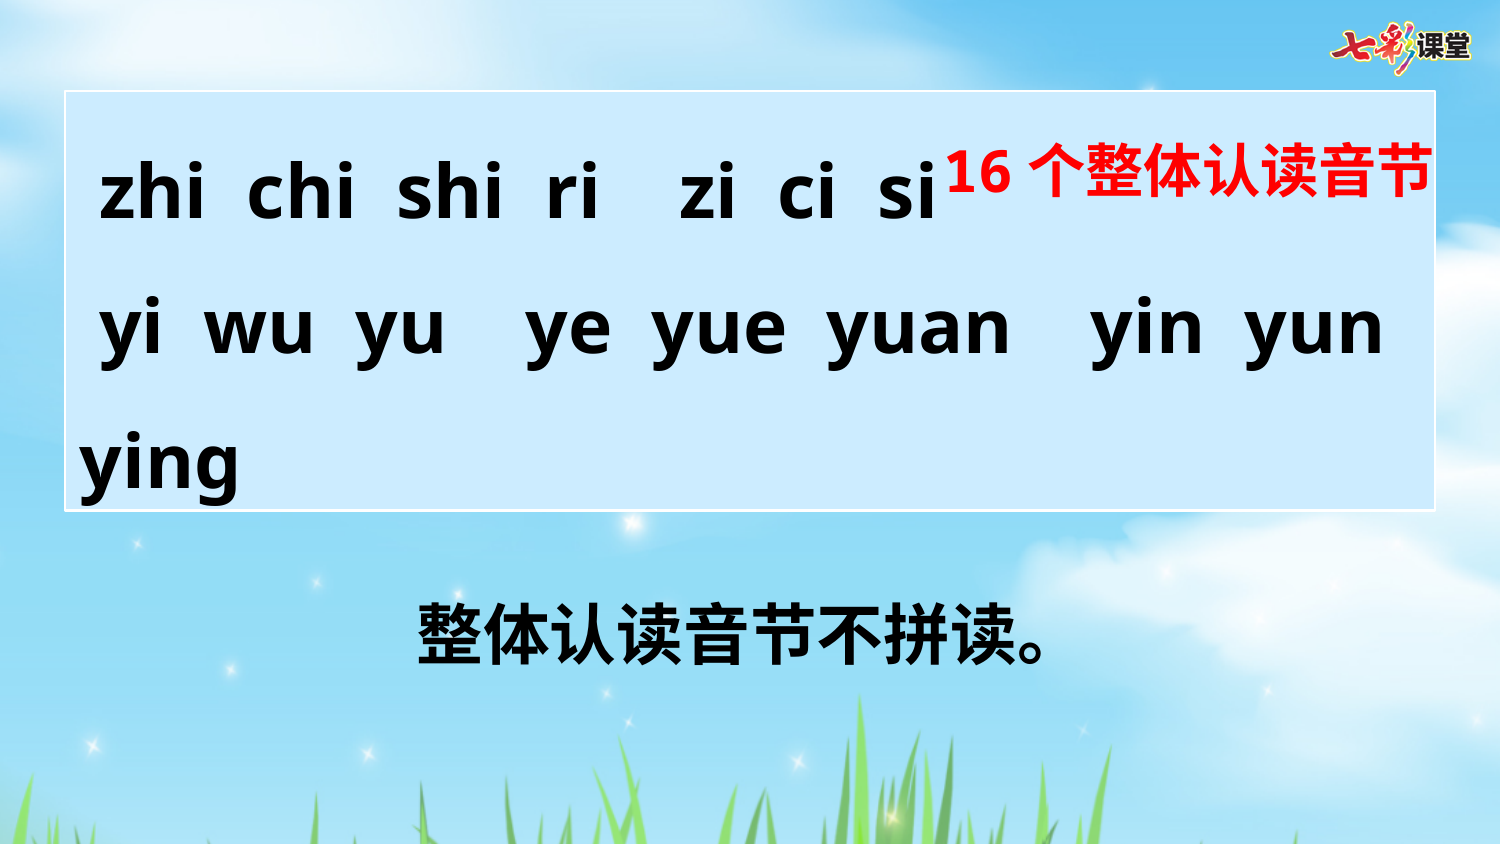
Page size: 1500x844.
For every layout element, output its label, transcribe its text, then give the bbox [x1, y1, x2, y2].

text_box zhi chi shi ri zi ci si yi wu yu ye yue yuan yin yun ying [64, 91, 1436, 511]
text_box 16个整体认读音节 [895, 126, 1483, 212]
text_box 整体认读音节不拼读。 [324, 569, 1176, 680]
picture [0, 0, 1500, 844]
